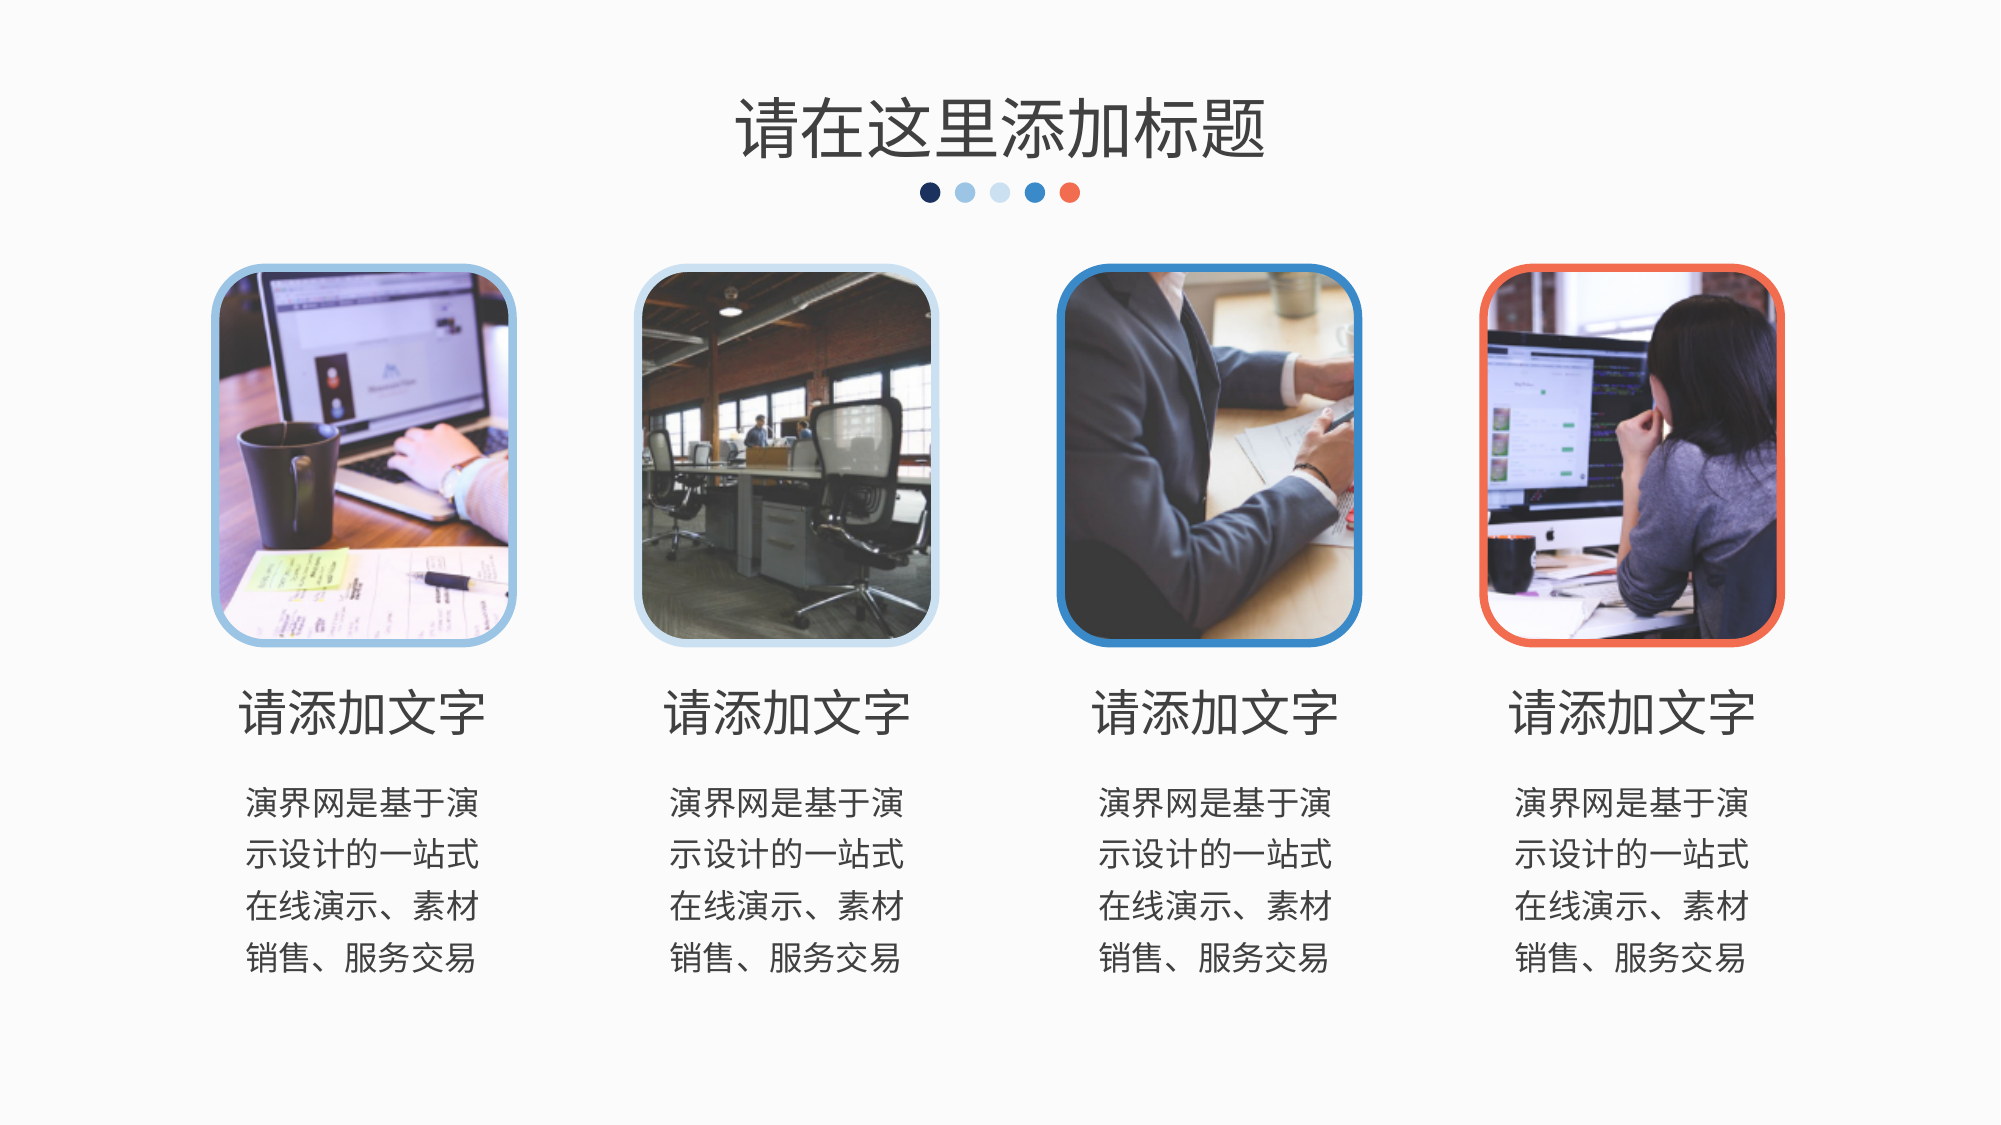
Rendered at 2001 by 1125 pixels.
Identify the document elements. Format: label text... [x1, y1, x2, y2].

text_box [1059, 266, 1360, 645]
text_box 演界网是基于演示设计的一站式在线演示、素材销售、服务交易 [230, 762, 495, 985]
text_box 演界网是基于演示设计的一站式在线演示、素材销售、服务交易 [1499, 762, 1765, 985]
text_box 演界网是基于演示设计的一站式在线演示、素材销售、服务交易 [655, 762, 920, 985]
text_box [919, 182, 1080, 203]
text_box 请在这里添加标题 [664, 79, 1336, 175]
text_box 请添加文字 [165, 674, 559, 749]
text_box [636, 266, 937, 645]
text_box 请添加文字 [1435, 674, 1829, 749]
text_box 请添加文字 [1019, 674, 1413, 749]
text_box [1482, 266, 1782, 645]
text_box 演界网是基于演示设计的一站式在线演示、素材销售、服务交易 [1083, 762, 1348, 985]
text_box 请添加文字 [590, 674, 984, 749]
text_box [214, 266, 514, 645]
